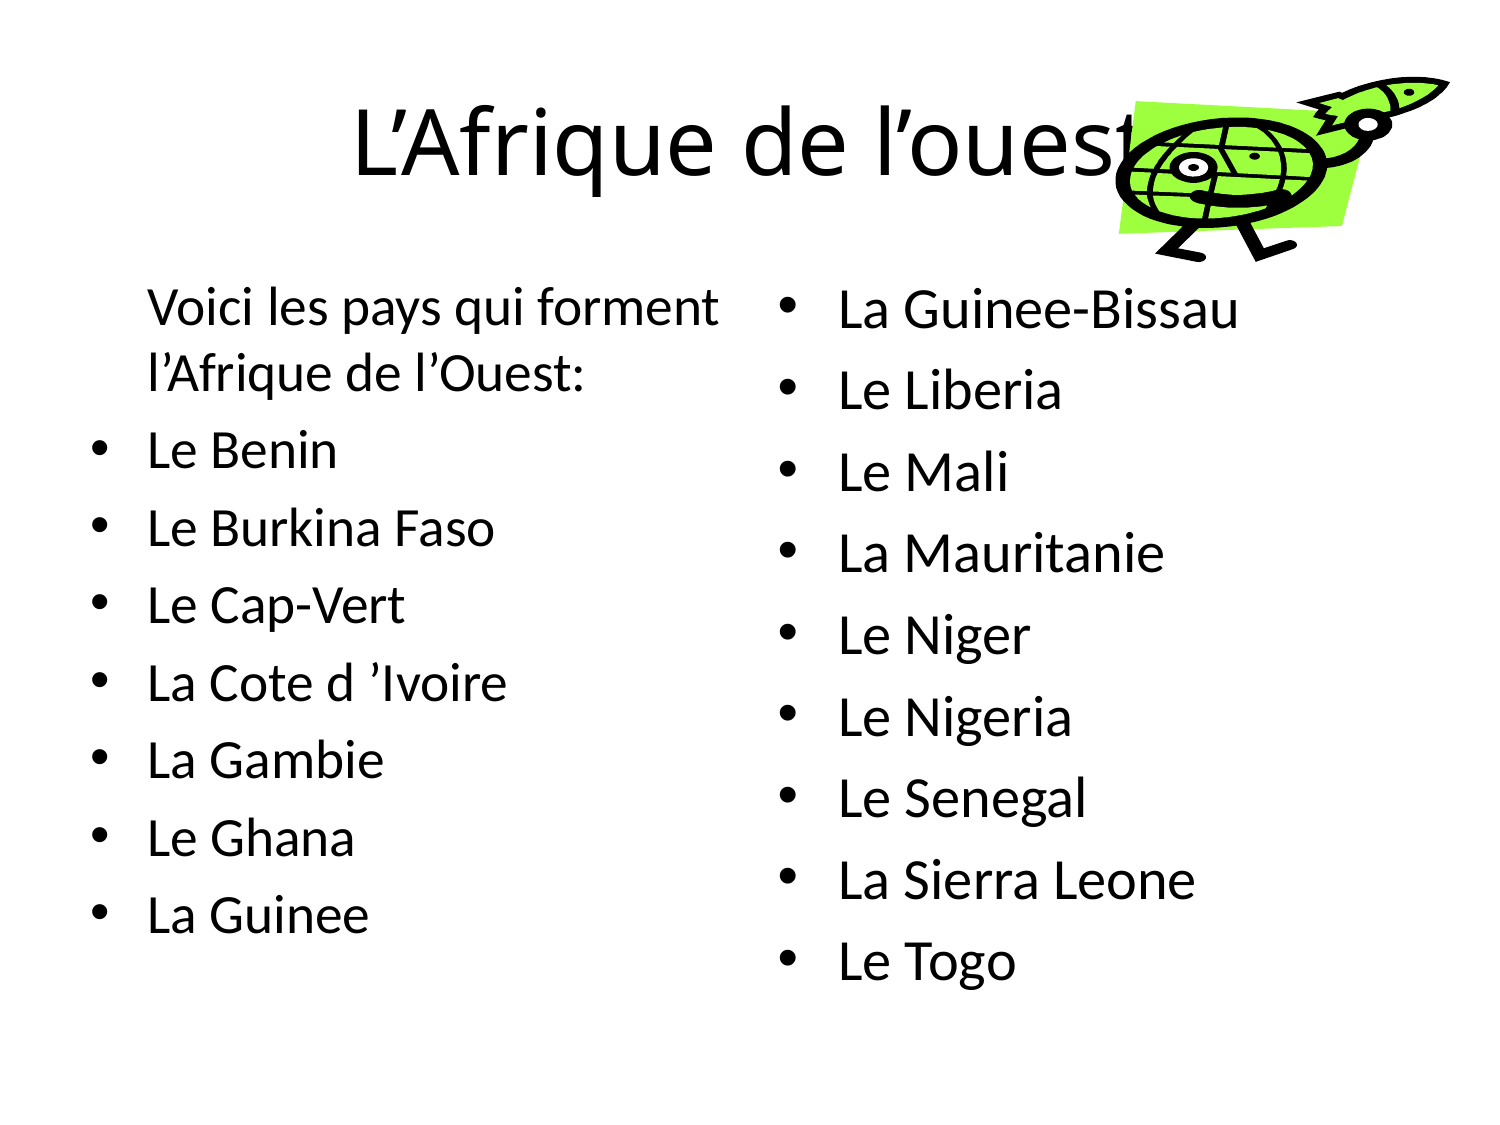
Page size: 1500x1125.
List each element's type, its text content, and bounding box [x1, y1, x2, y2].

picture [1112, 74, 1451, 263]
list Voici les pays qui forment l’Afrique de l’Ouest: Le Benin Le Burkina Faso Le Cap-Vert La Cote d ’Ivoire La Gambie Le Ghana La Guinee [75, 262, 738, 1005]
title L’Afrique de l’ouest [75, 45, 1425, 233]
list La Guinee-Bissau Le Liberia Le Mali La Mauritanie Le Niger Le Nigeria Le Senegal La Sierra Leone Le Togo [762, 262, 1425, 1005]
